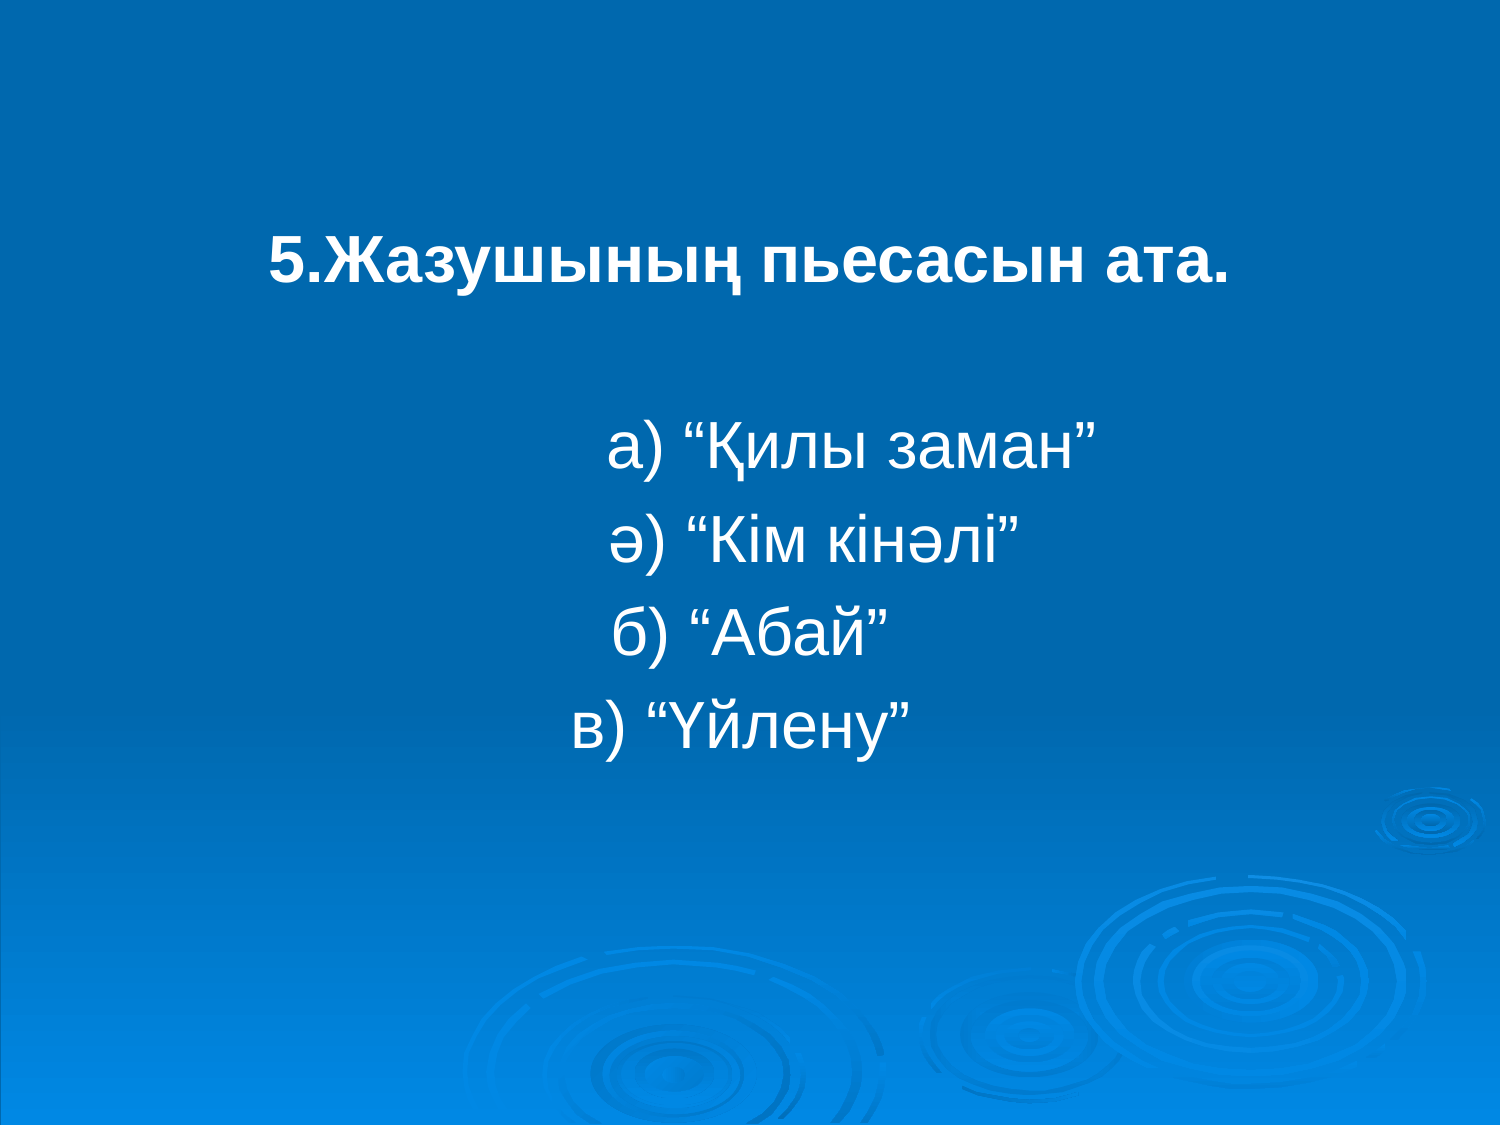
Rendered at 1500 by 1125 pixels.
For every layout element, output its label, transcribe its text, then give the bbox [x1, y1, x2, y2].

list 5.Жазушының пьесасын ата. а) “Қилы заман” ә) “Кім кінәлі” б) “Абай” в) “Үйлену” [74, 207, 1426, 1006]
